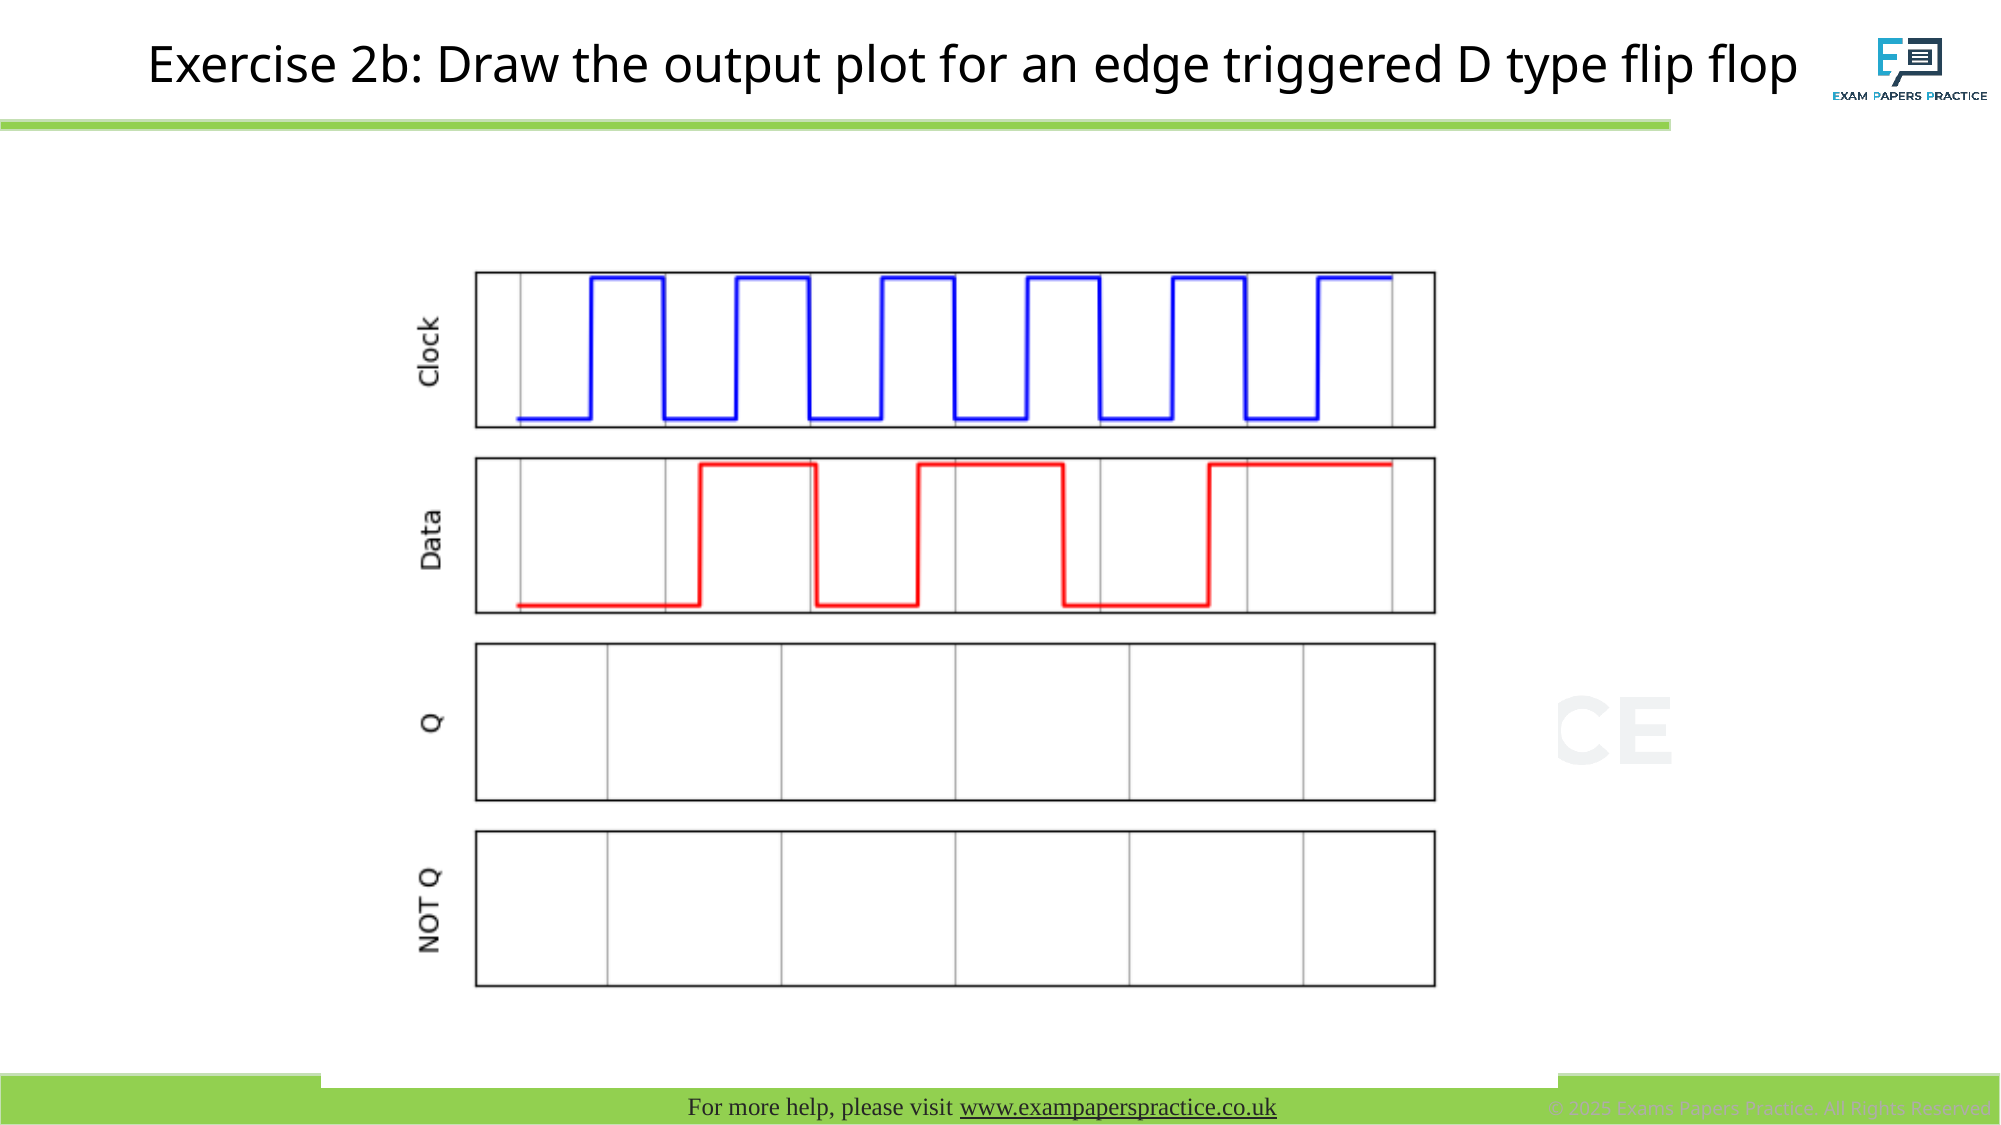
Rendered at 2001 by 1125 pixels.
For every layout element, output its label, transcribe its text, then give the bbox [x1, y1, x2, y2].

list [321, 160, 1558, 1088]
title Exercise 2b: Draw the output plot for an edge triggered D type flip flop [132, 11, 1858, 121]
